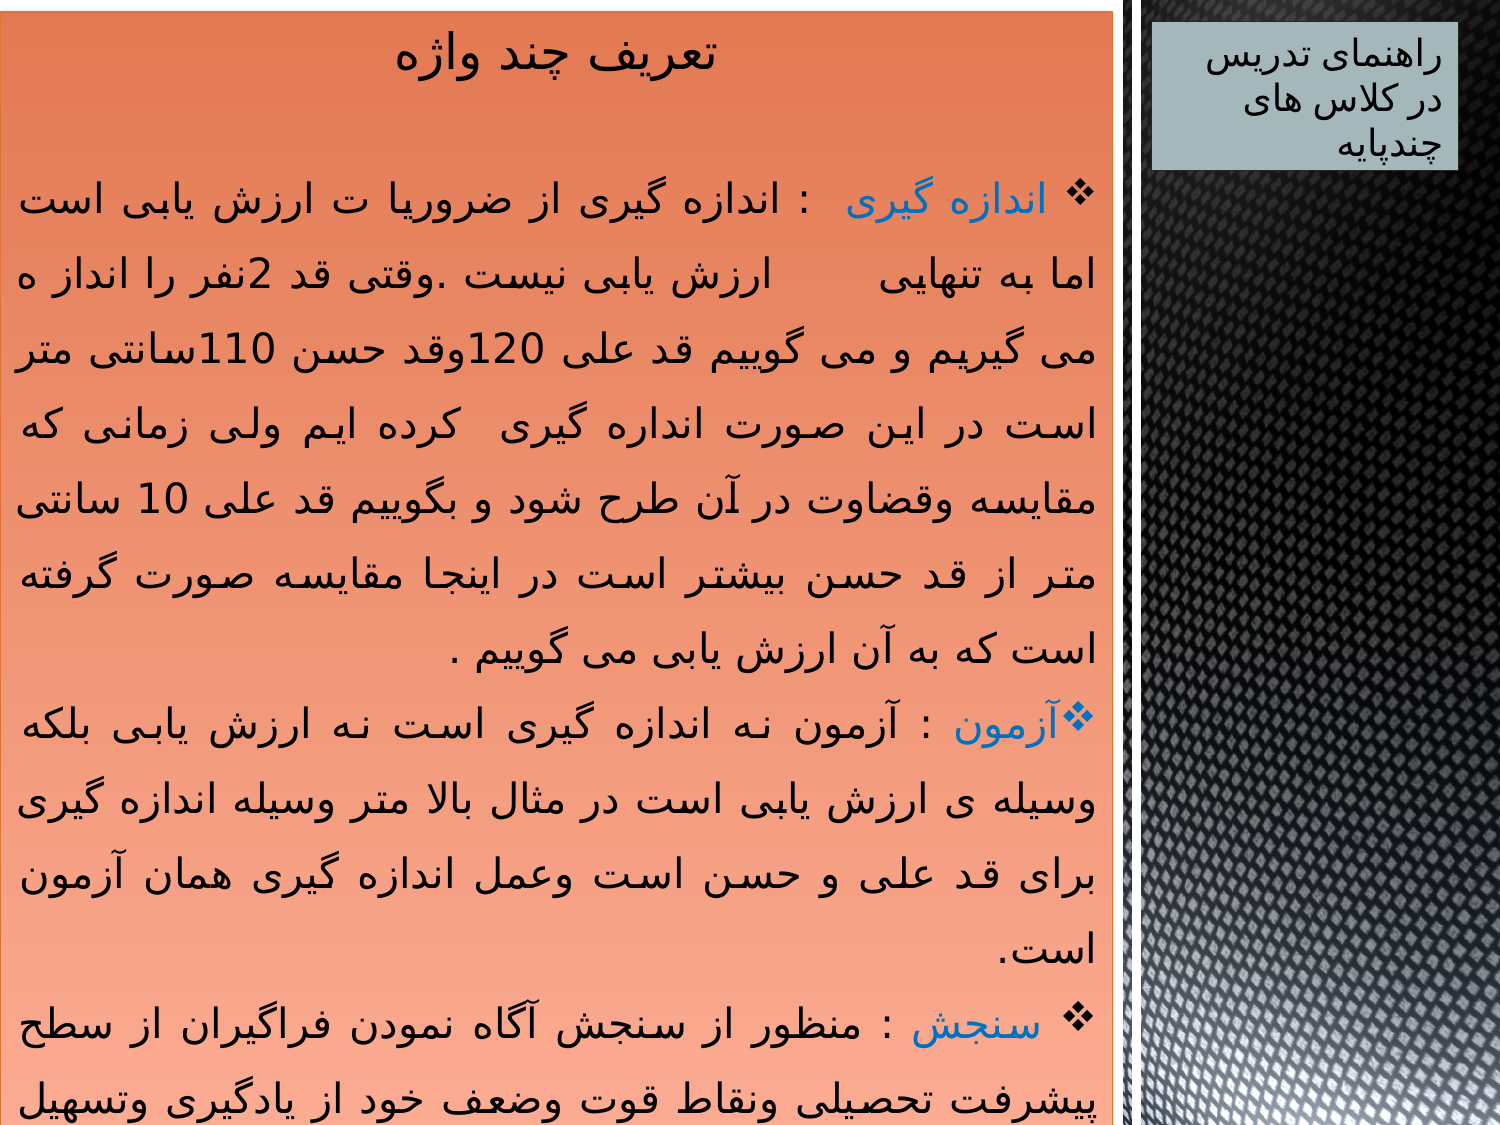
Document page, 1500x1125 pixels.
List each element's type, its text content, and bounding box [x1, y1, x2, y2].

text_box راهنمای تدریس در کلاس های چندپایه [1151, 21, 1459, 171]
picture [1123, 0, 1500, 1125]
text_box تعریف چند واژه اندازه گیری : اندازه گیری از ضروریا ت ارزش یابی است اما به تنهایی ارزش یابی نیست .وقتی قد 2نفر را انداز ه می گیریم و می گوییم قد علی 120وقد حسن 110سانتی متر است در این صورت انداره گیری کرده ایم ولی زمانی که مقایسه وقضاوت در آن طرح شود و بگوییم قد علی 10 سانتی متر از قد حسن بیشتر است در اینجا مقایسه صورت گرفته است که به آن ارزش یابی می گوییم . آزمون : آزمون نه اندازه گیری است نه ارزش یابی بلکه وسیله ی ارزش یابی است در مثال بالا متر وسیله اندازه گیری برای قد علی و حسن است وعمل اندازه گیری همان آزمون است. سنجش : منظور از سنجش آگاه نمودن فراگیران از سطح پیشرفت تحصیلی ونقاط قوت وضعف خود از یادگیری وتسهیل امکانات یادگیری بیشتر . [0, 11, 1113, 1125]
